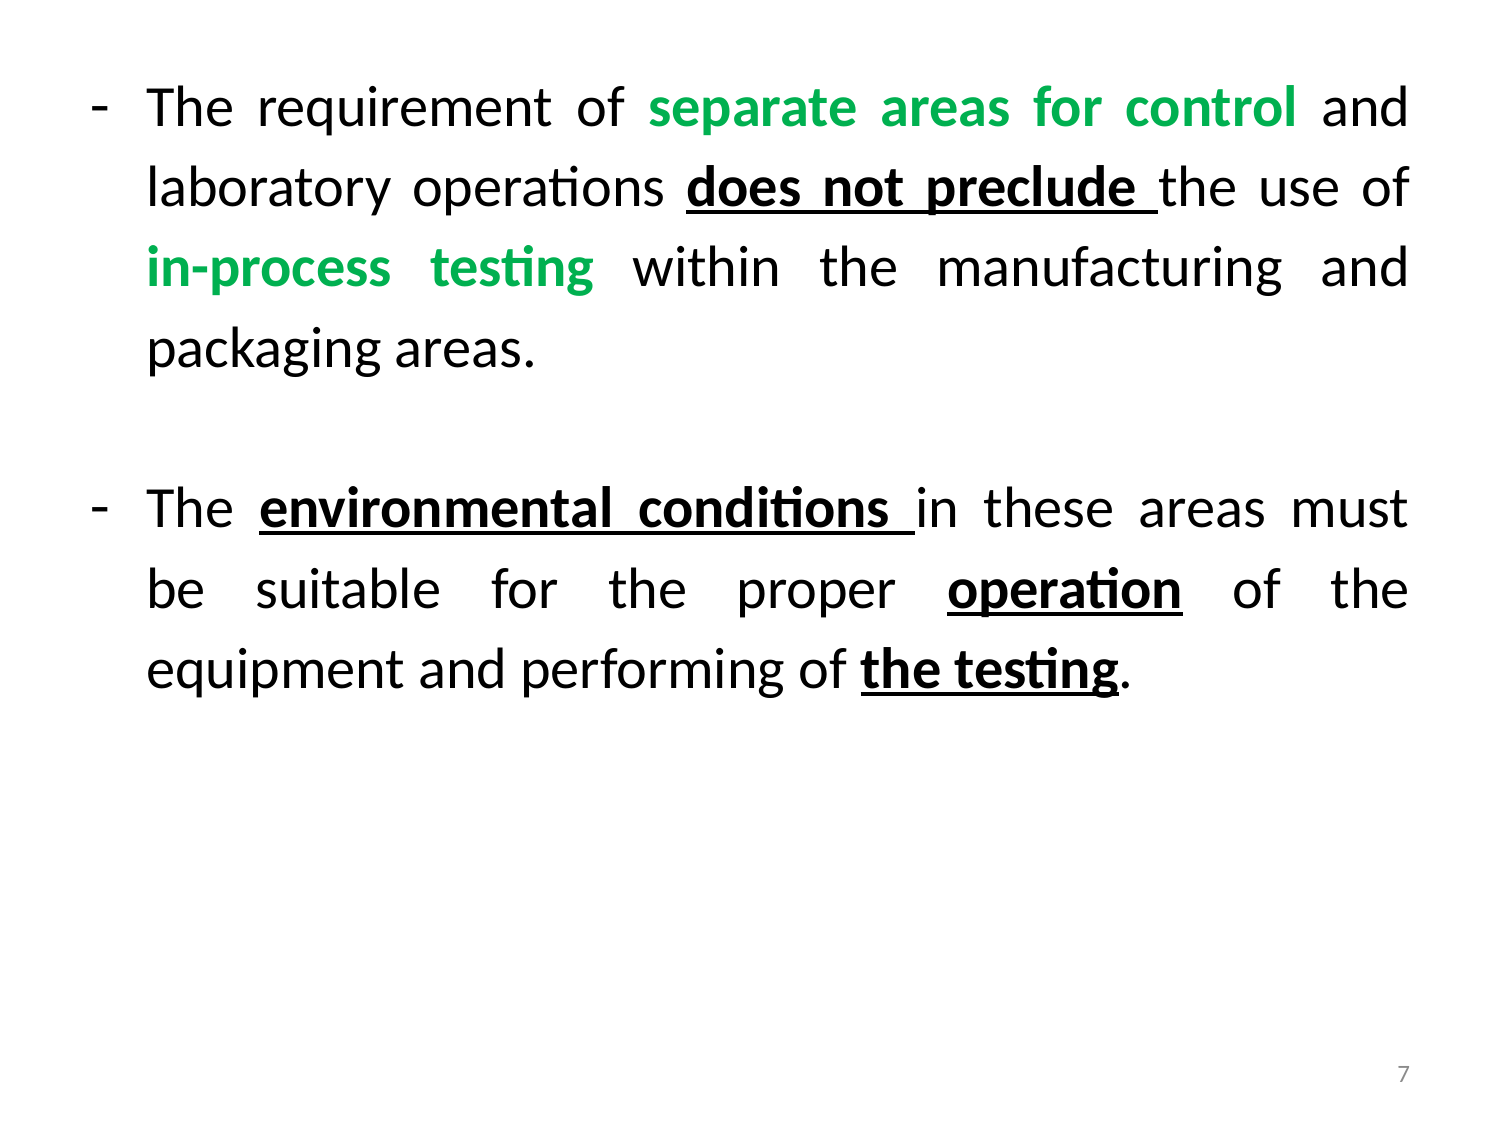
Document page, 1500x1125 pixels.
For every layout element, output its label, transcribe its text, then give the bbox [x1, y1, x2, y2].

slide_number 7 [1074, 1042, 1425, 1103]
list The requirement of separate areas for control and laboratory operations does not preclude the use of in-process testing within the manufacturing and packaging areas. The environmental conditions in these areas must be suitable for the proper operation of the equipment and performing of the testing. [75, 50, 1425, 1075]
